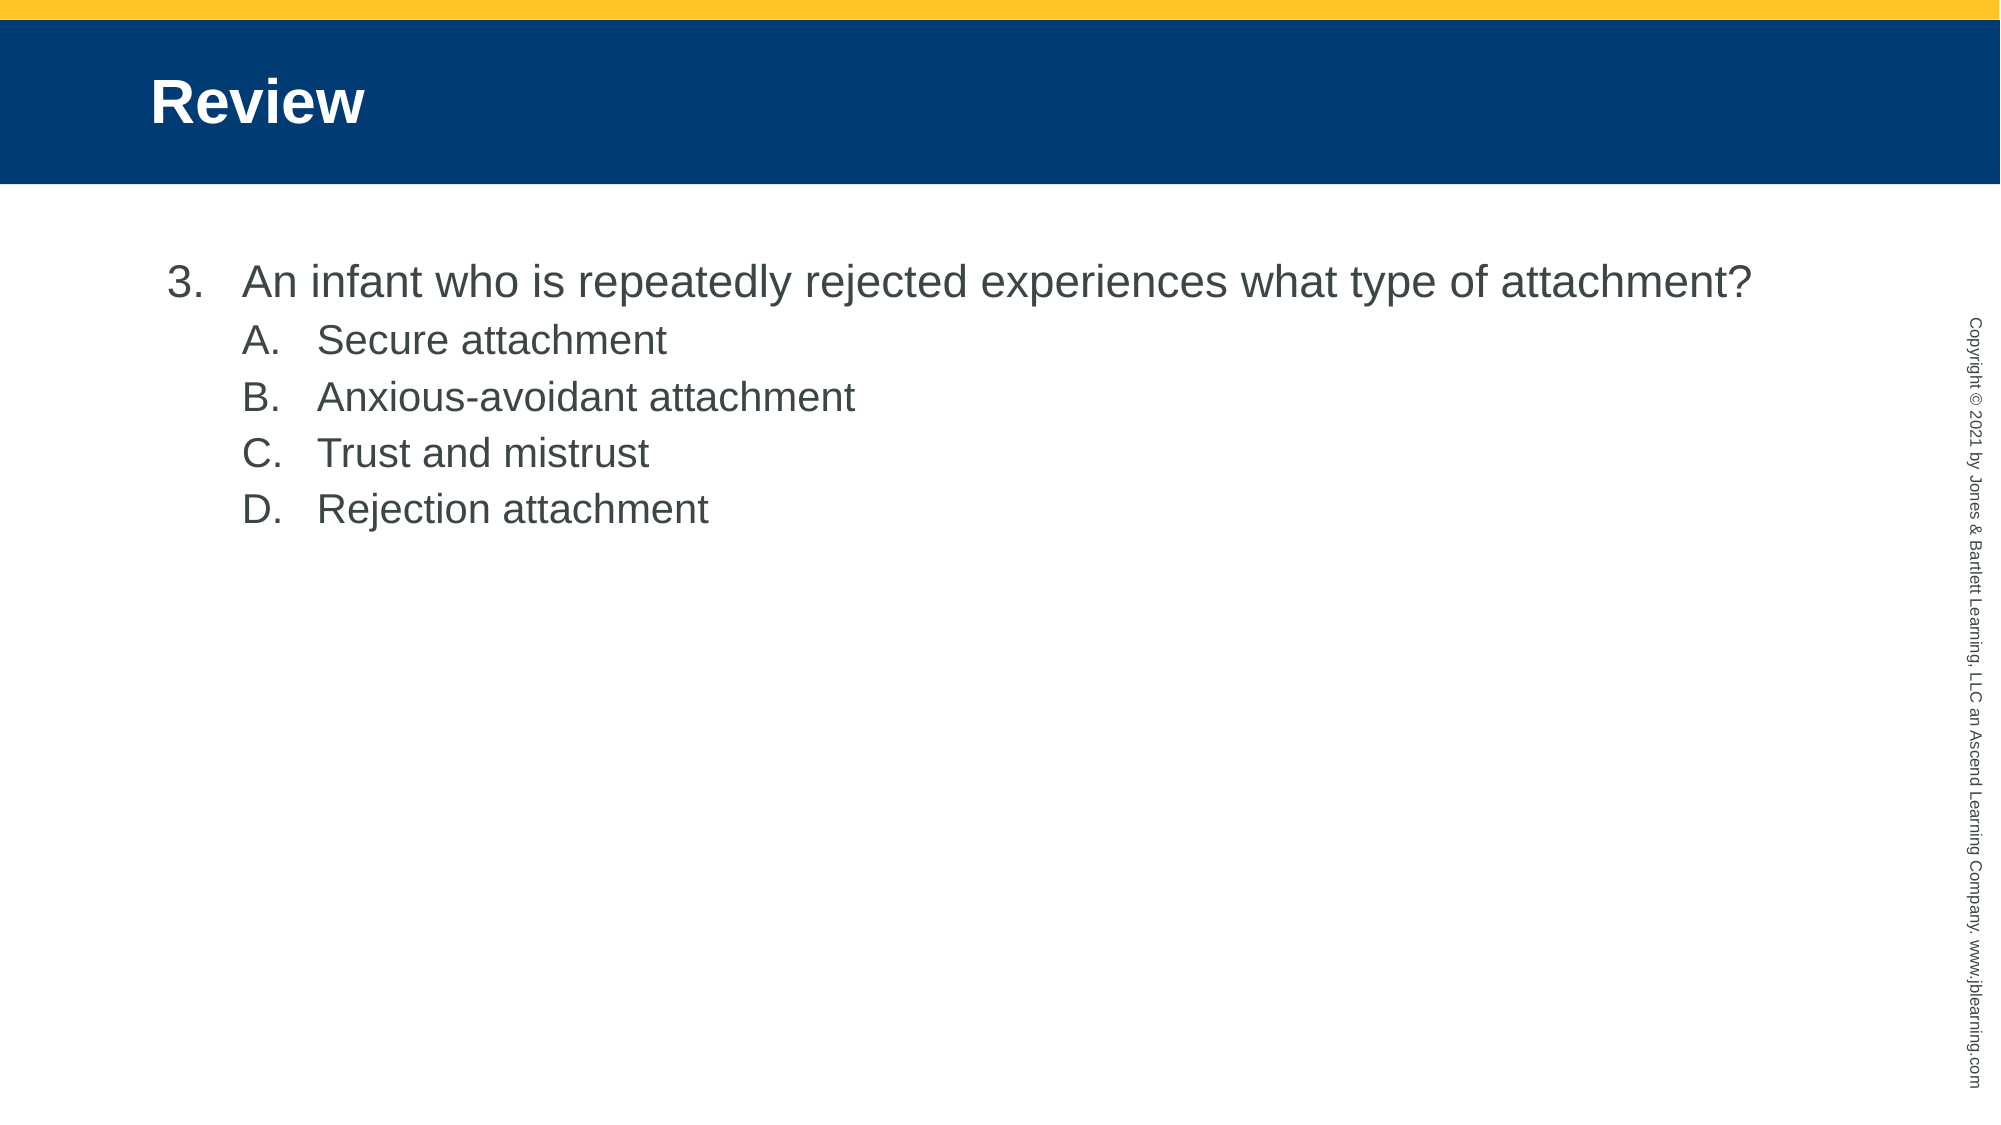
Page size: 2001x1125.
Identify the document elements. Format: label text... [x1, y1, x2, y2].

title Review [0, 19, 2000, 185]
list An infant who is repeatedly rejected experiences what type of attachment? Secure attachment Anxious-avoidant attachment Trust and mistrust Rejection attachment [151, 244, 1840, 1016]
